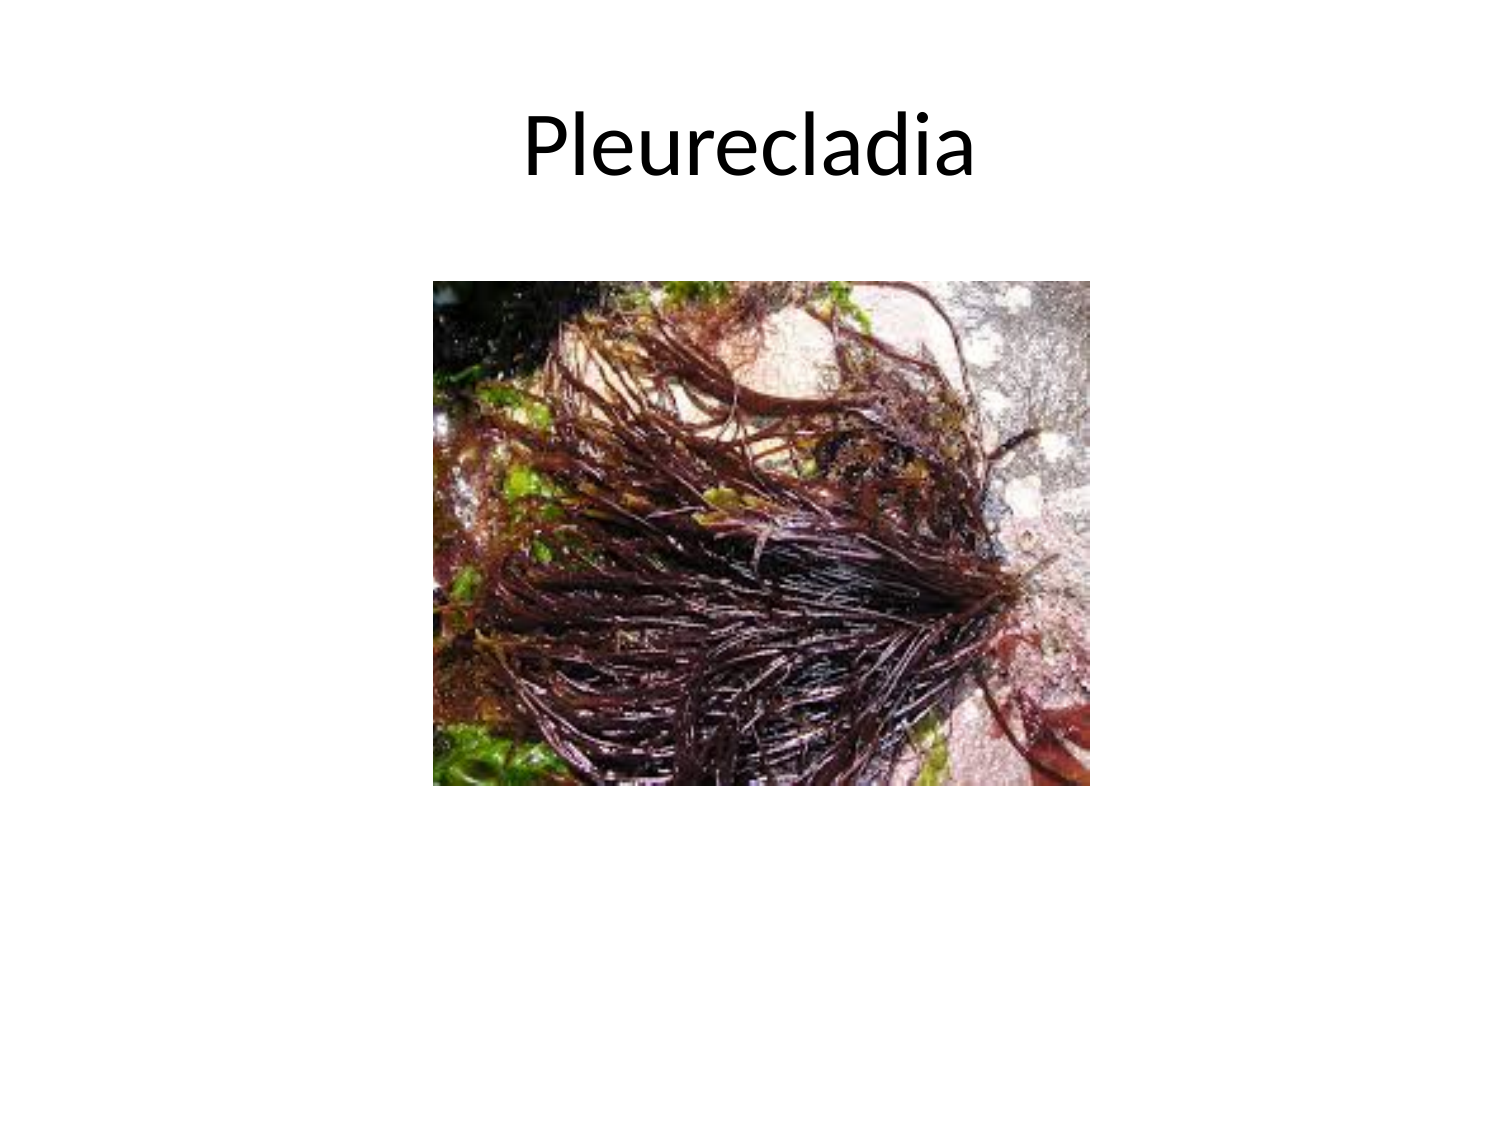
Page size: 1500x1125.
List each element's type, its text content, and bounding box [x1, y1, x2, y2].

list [433, 280, 1091, 786]
title Pleurecladia [75, 45, 1425, 233]
